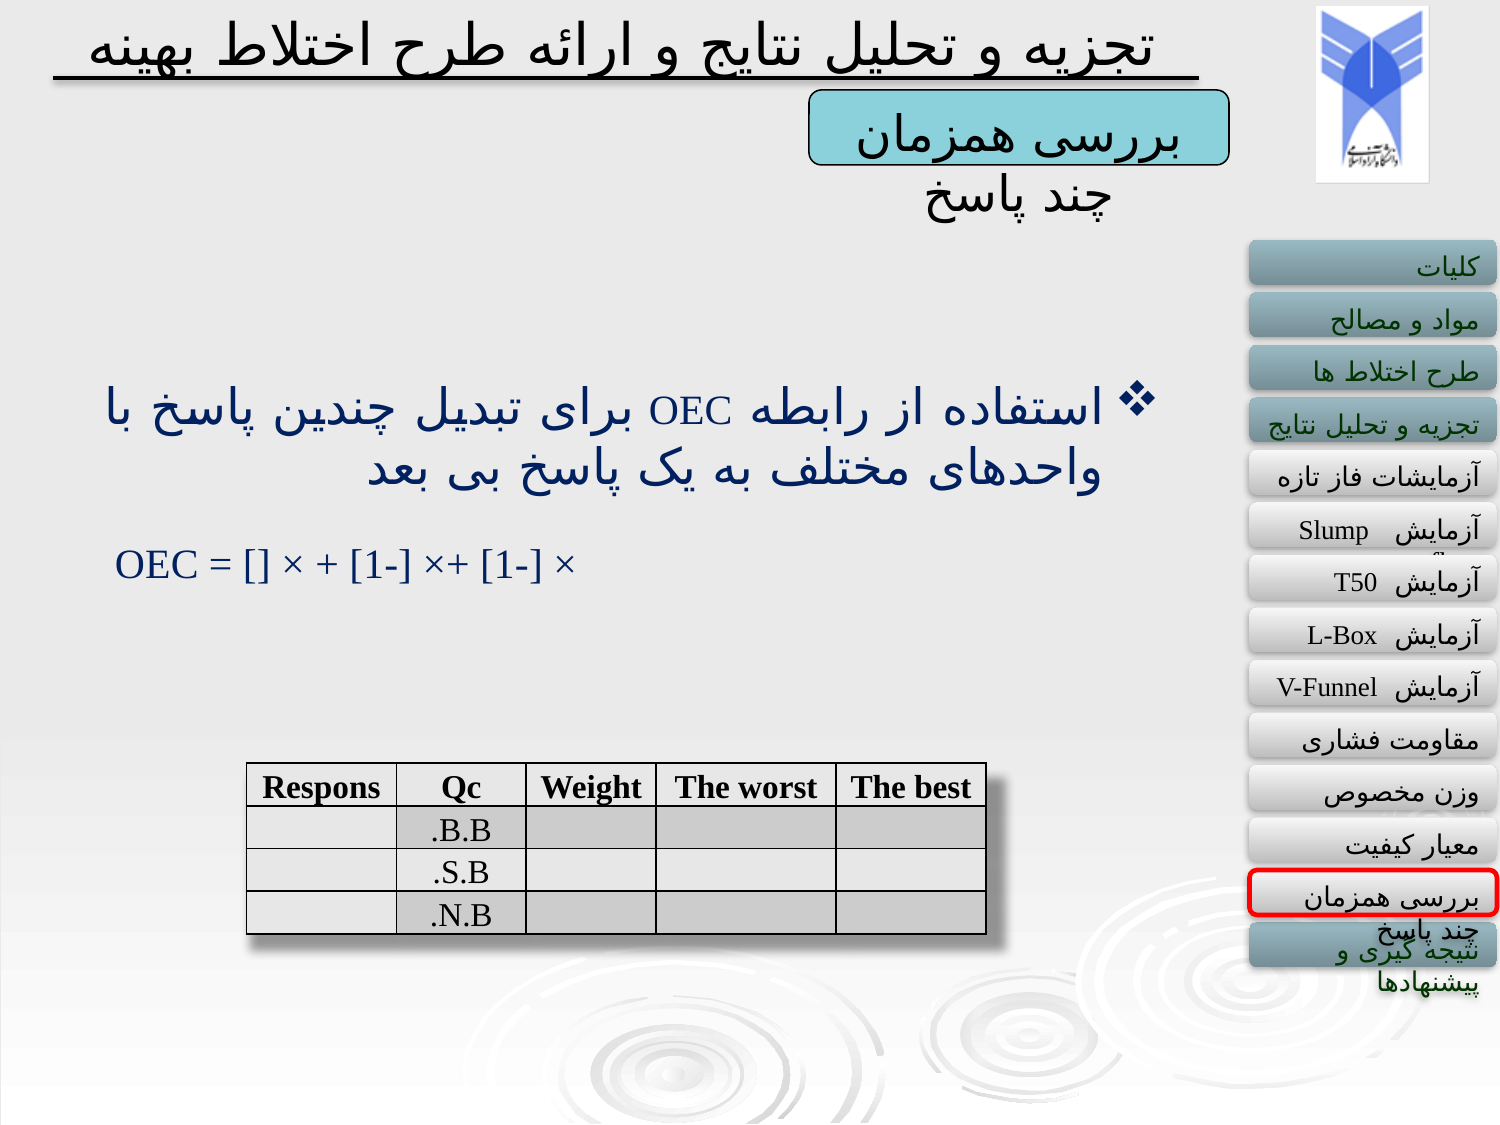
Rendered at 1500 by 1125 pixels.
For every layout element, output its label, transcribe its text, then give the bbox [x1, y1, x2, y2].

text_box بررسی همزمان چند پاسخ [808, 89, 1229, 165]
subtitle تجزیه و تحلیل نتایج و ارائه طرح اختلاط بهینه [0, 0, 1246, 1125]
text_box استفاده از رابطه OEC برای تبدیل چندین پاسخ با واحدهای مختلف به یک پاسخ بی بعد [88, 367, 1176, 502]
text_box مواد و مصالح [1249, 292, 1497, 338]
text_box معیار کیفیت [1249, 817, 1497, 863]
text_box کلیات [1249, 239, 1497, 285]
text_box وزن مخصوص [1249, 764, 1497, 810]
text_box آزمايش V-Funnel [1249, 660, 1497, 705]
text_box آزمايش L-Box [1249, 607, 1497, 653]
text_box بررسی همزمان چند پاسخ [1249, 869, 1497, 915]
text_box آزمایش T50 [1249, 554, 1497, 600]
text_box طرح اختلاط ها [1249, 344, 1497, 390]
text_box آزمایشات فاز تازه [1249, 449, 1497, 495]
text_box نتیجه گیری و پیشنهادها [1249, 923, 1497, 968]
text_box تجزیه و تحلیل نتایج [1249, 397, 1497, 443]
text_box مقاومت فشاری [1249, 713, 1497, 758]
picture [1316, 6, 1432, 185]
text_box آزمايش Slump flow [1249, 502, 1497, 548]
